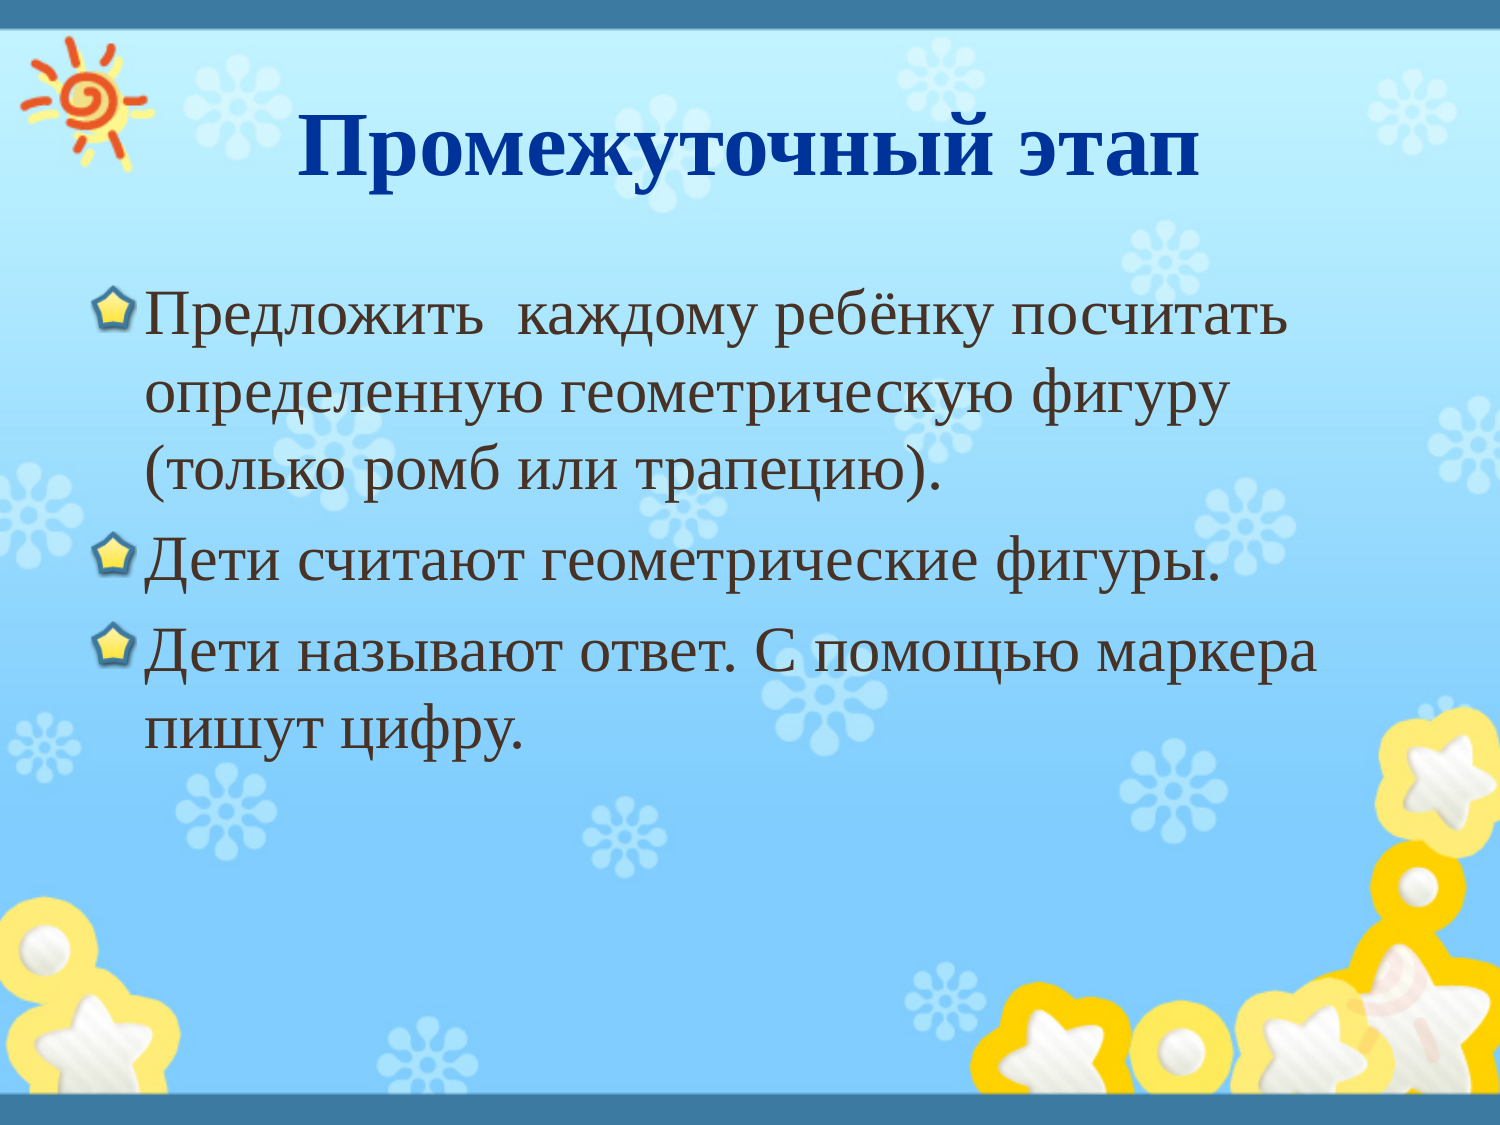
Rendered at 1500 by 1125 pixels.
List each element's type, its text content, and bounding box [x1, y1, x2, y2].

picture [0, 0, 1500, 1125]
title Промежуточный этап [75, 45, 1425, 233]
list Предложить каждому ребёнку посчитать определенную геометрическую фигуру (только ромб или трапецию). Дети считают геометрические фигуры. Дети называют ответ. С помощью маркера пишут цифру. [74, 262, 1372, 774]
